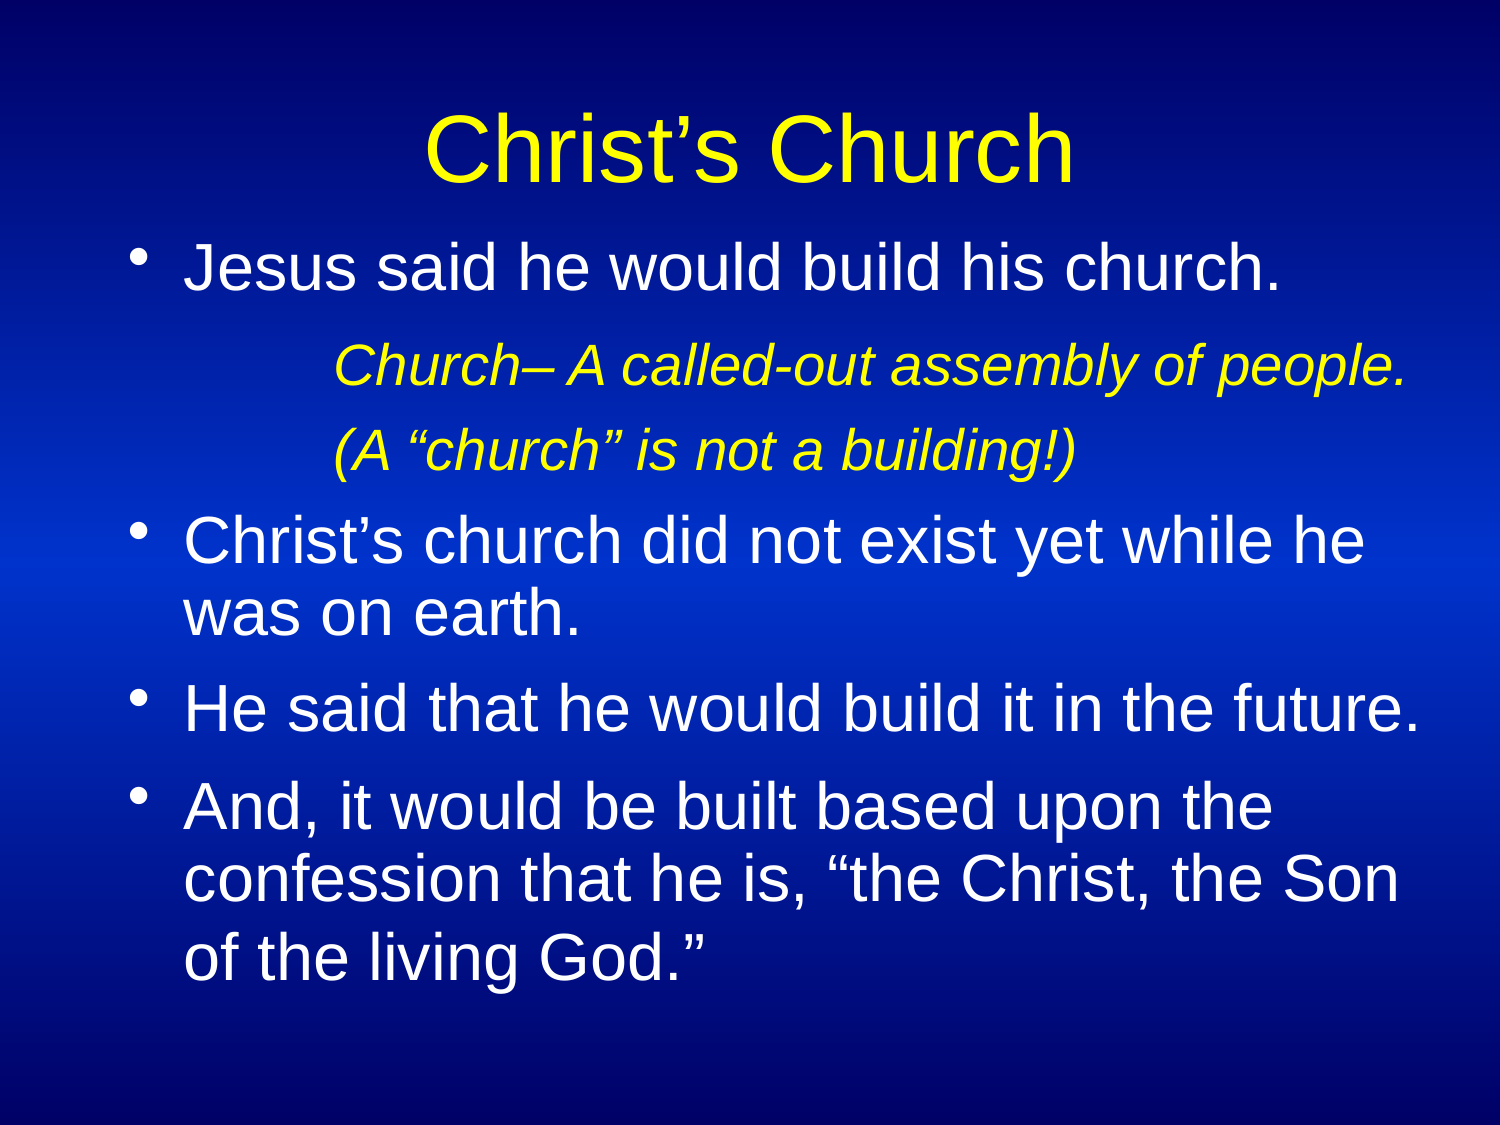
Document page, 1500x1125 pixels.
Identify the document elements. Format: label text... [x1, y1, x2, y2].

title Christ’s Church [37, 50, 1463, 238]
list Jesus said he would build his church. Church– A called-out assembly of people. (A “church” is not a building!) Christ’s church did not exist yet while he was on earth. He said that he would build it in the future. And, it would be built based upon the confession that he is, “the Christ, the Son of the living God.” [112, 224, 1463, 1125]
